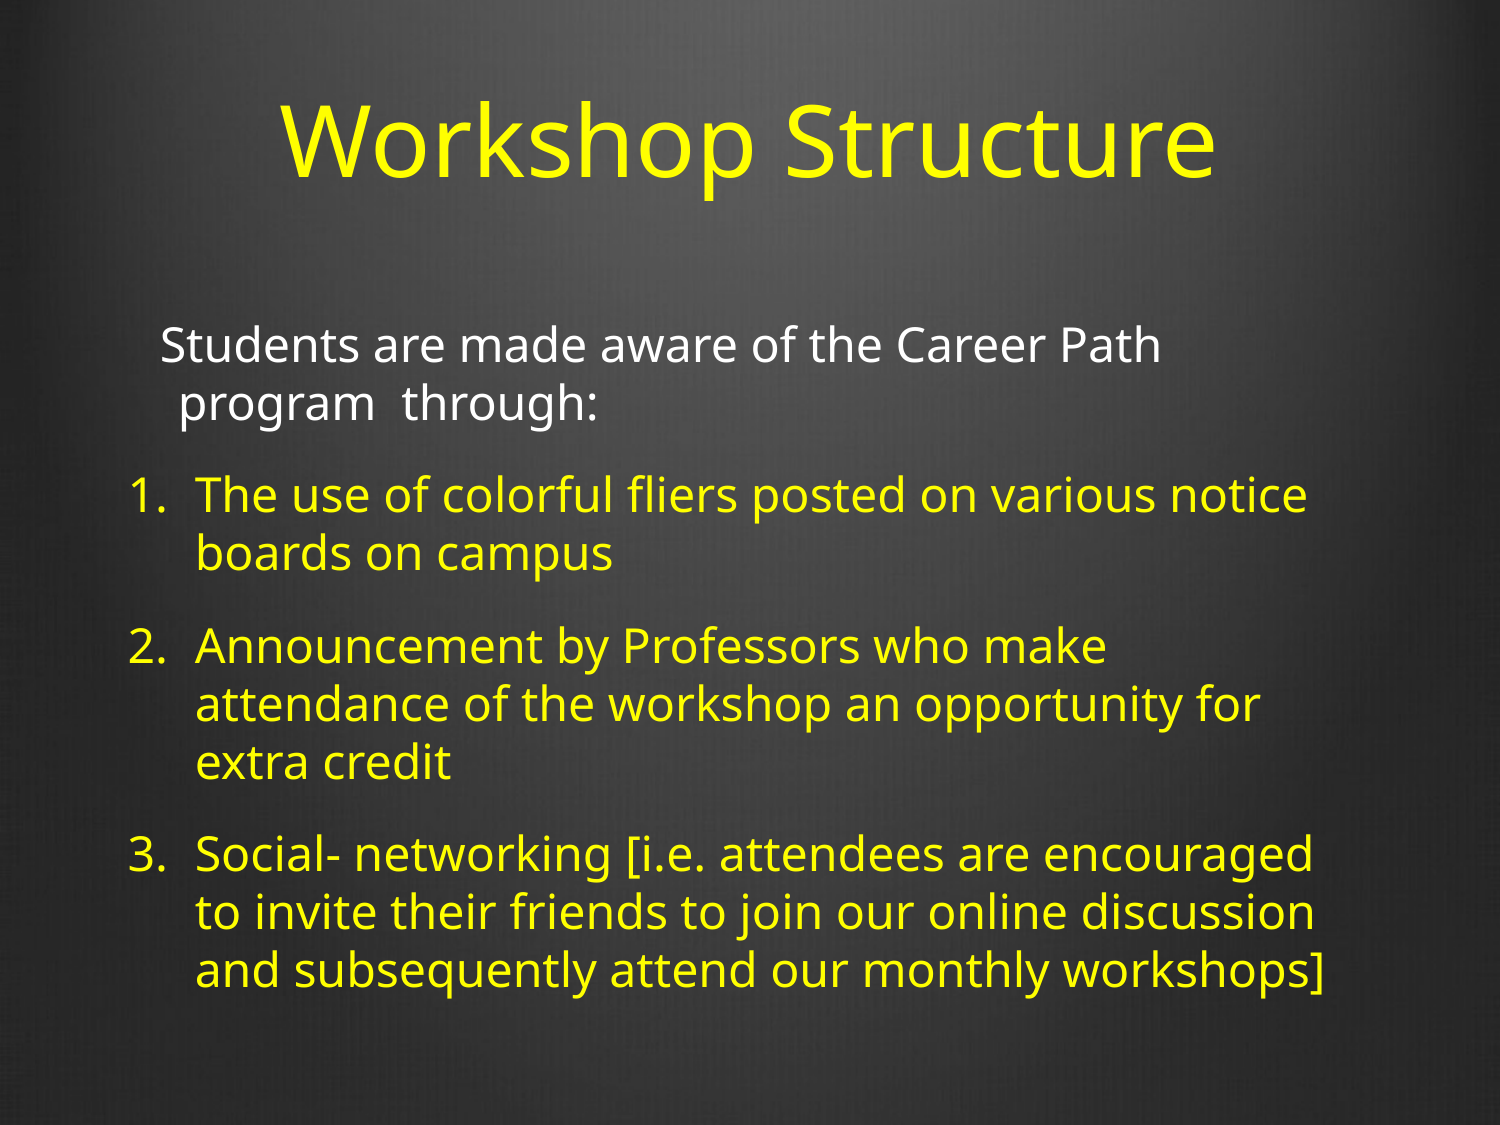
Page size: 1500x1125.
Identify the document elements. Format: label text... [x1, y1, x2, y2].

title Workshop Structure [112, 19, 1388, 255]
list Students are made aware of the Career Path program through: The use of colorful fliers posted on various notice boards on campus Announcement by Professors who make attendance of the workshop an opportunity for extra credit Social- networking [i.e. attendees are encouraged to invite their friends to join our online discussion and subsequently attend our monthly workshops] [112, 306, 1388, 1005]
